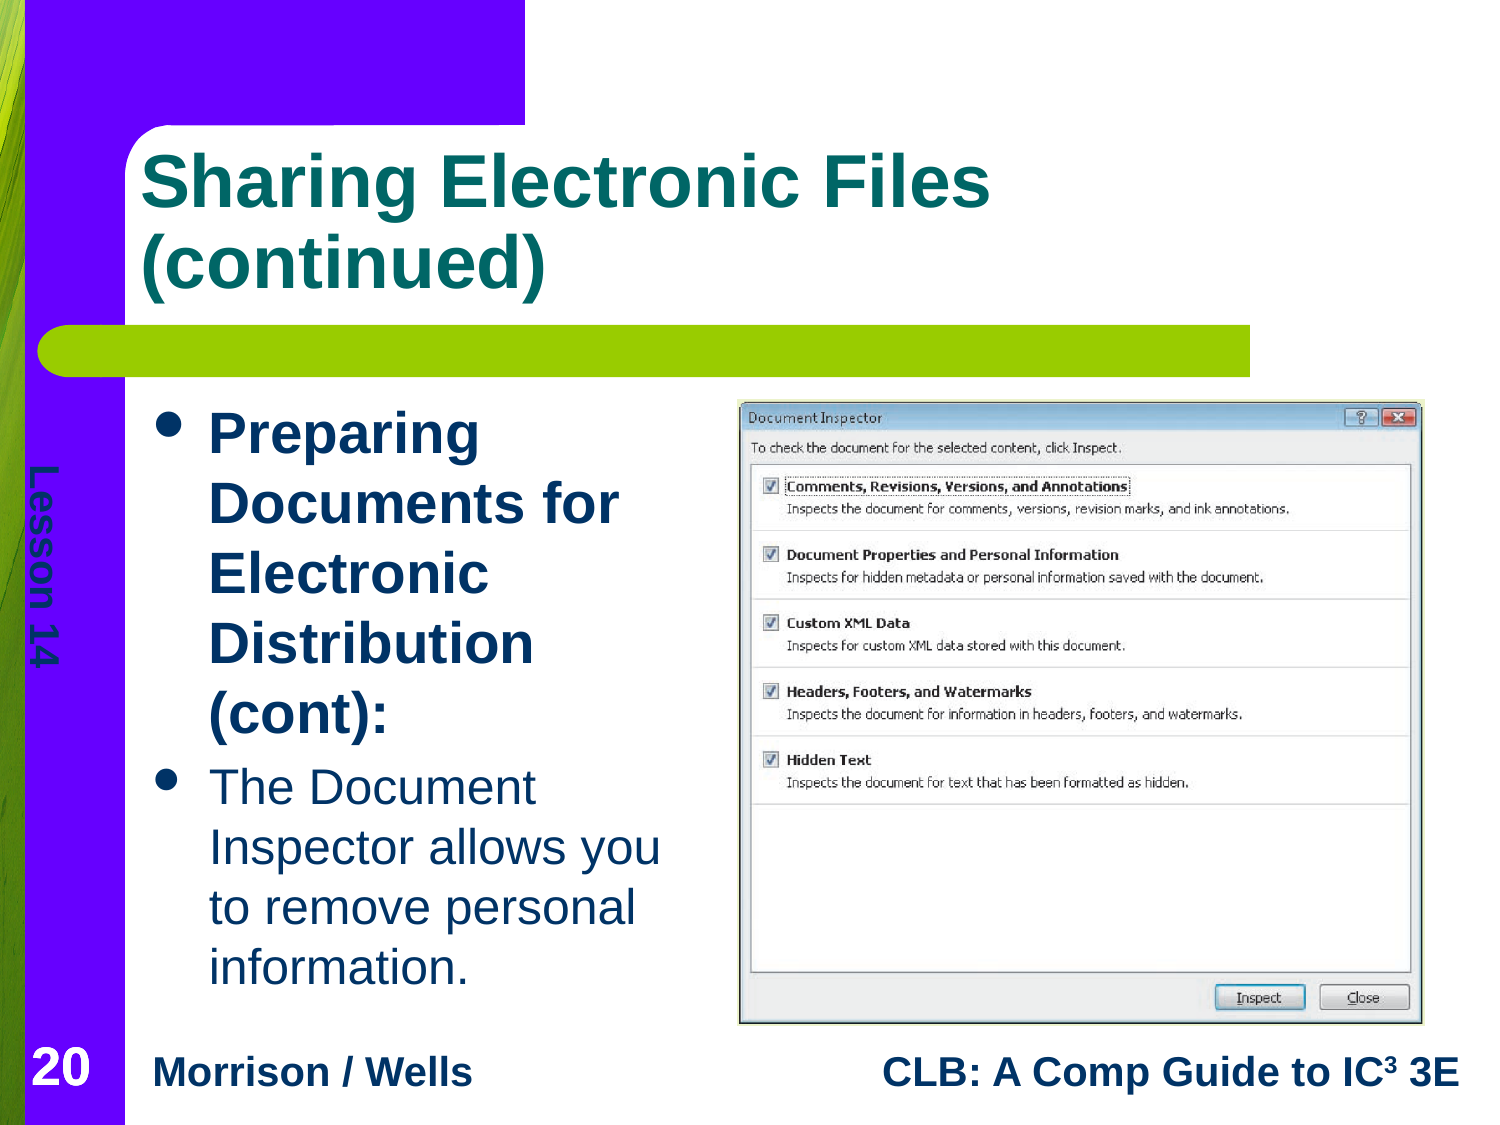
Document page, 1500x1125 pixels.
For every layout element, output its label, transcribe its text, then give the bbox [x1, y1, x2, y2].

list Preparing Documents for Electronic Distribution (cont): The Document Inspector allows you to remove personal information. [137, 387, 726, 1038]
title Sharing Electronic Files (continued) [124, 124, 1426, 313]
text_box 20 [13, 1023, 111, 1105]
picture [0, 0, 25, 1125]
picture [737, 399, 1426, 1026]
